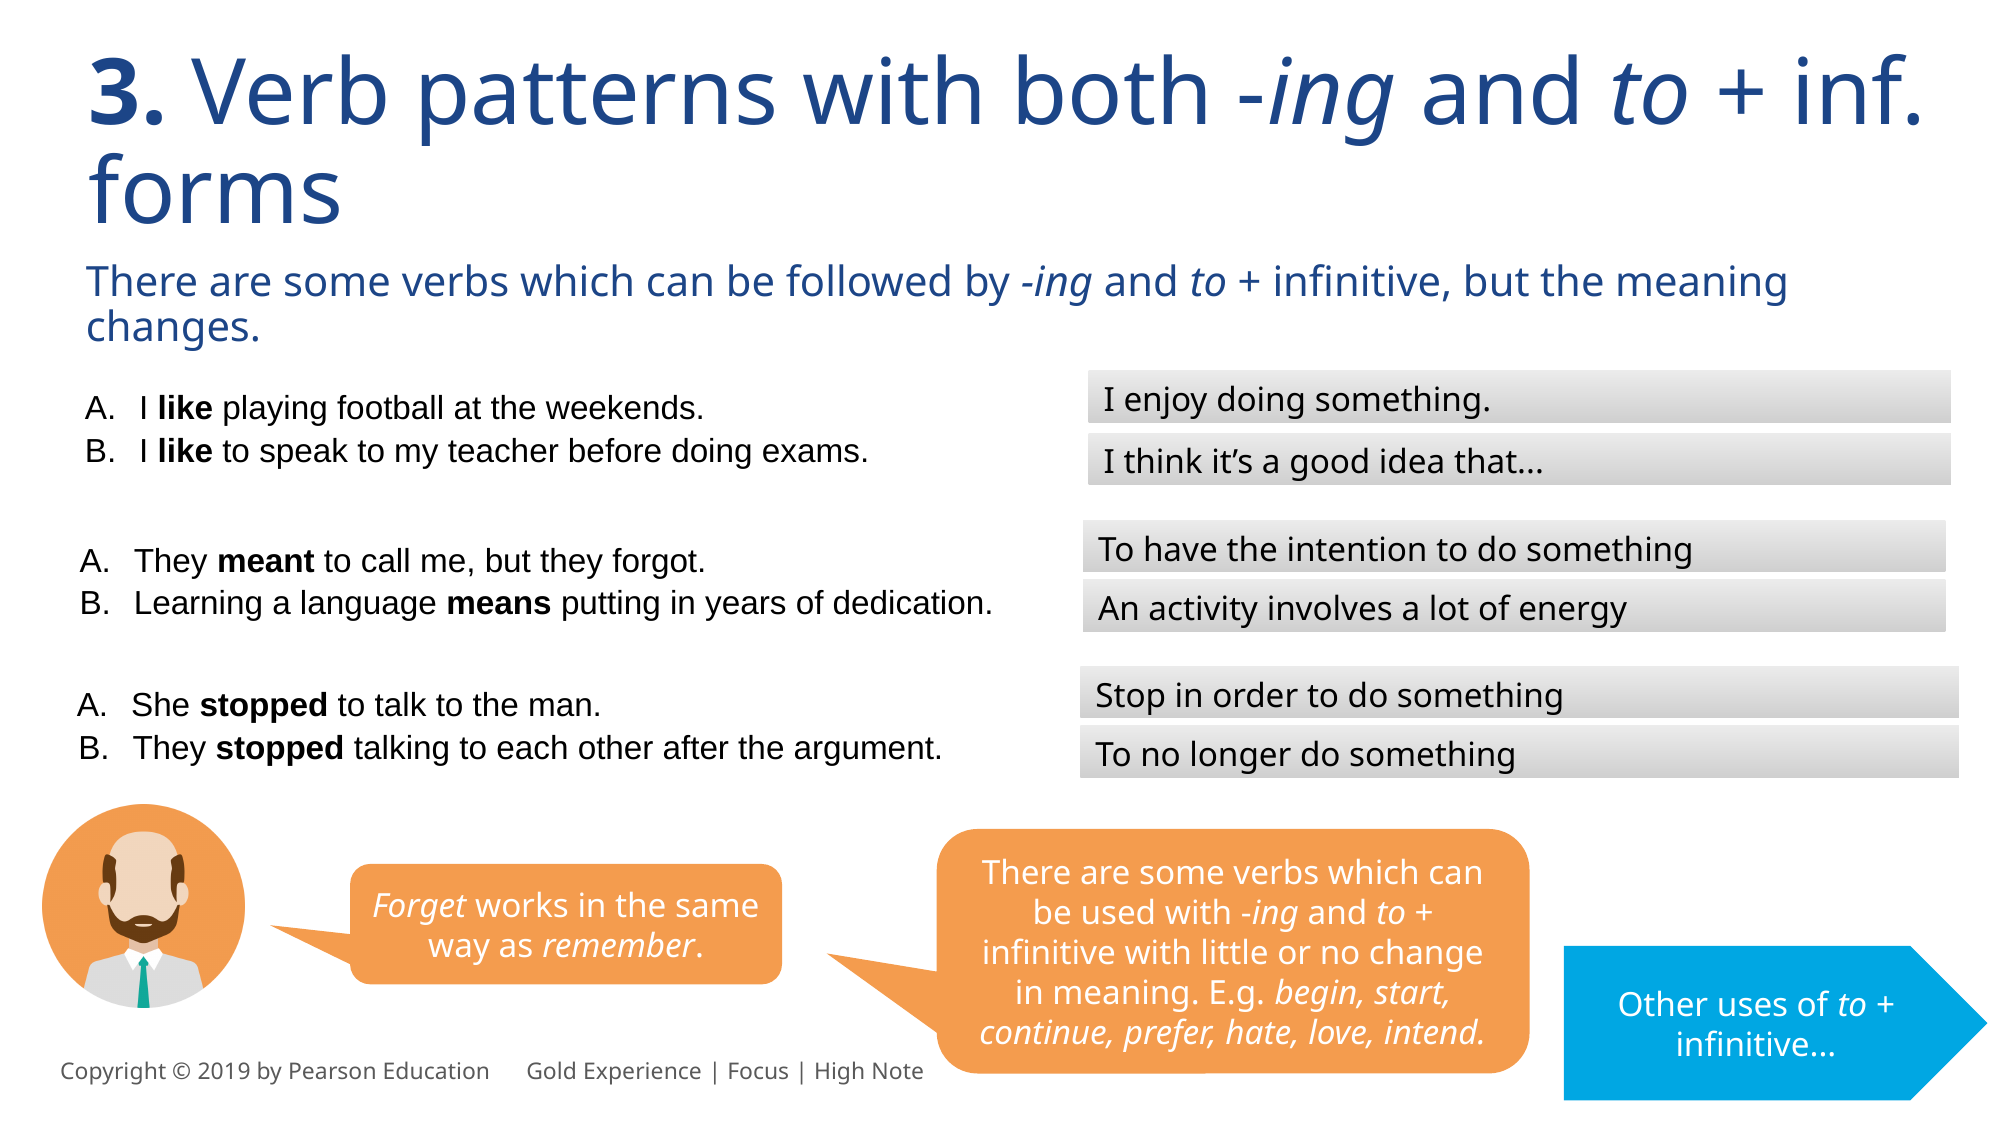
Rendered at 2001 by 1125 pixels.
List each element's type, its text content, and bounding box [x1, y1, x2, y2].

footer Copyright © 2019 by Pearson Education Gold Experience | Focus | High Note [45, 1040, 1084, 1101]
text_box There are some verbs which can be used with -ing and to + infinitive with little or no change in meaning. E.g. begin, start, continue, prefer, hate, love, intend. [826, 828, 1530, 1074]
text_box An activity involves a lot of energy [1083, 579, 1946, 632]
text_box They meant to call me, but they forgot. [43, 531, 1278, 573]
title 3. Verb patterns with both -ing and to + inf. forms [73, 37, 1946, 252]
text_box To have the intention to do something [1083, 520, 1946, 572]
text_box I like to speak to my teacher before doing exams. [49, 421, 1284, 497]
text_box Other uses of to + infinitive... [1563, 945, 1988, 1101]
text_box I like playing football at the weekends. [49, 378, 1088, 421]
text_box Forget works in the same way as remember. [270, 863, 783, 985]
text_box She stopped to talk to the man. [41, 675, 1276, 751]
text_box Learning a language means putting in years of dedication. [43, 573, 1278, 649]
text_box I think it’s a good idea that... [1088, 433, 1951, 485]
text_box They stopped talking to each other after the argument. [42, 718, 999, 786]
picture [42, 804, 245, 1008]
text_box I enjoy doing something. [1088, 370, 1951, 423]
text_box Stop in order to do something [1080, 666, 1959, 718]
text_box To no longer do something [1080, 725, 1959, 778]
text_box There are some verbs which can be followed by -ing and to + infinitive, but the meaning changes. [70, 252, 1949, 320]
